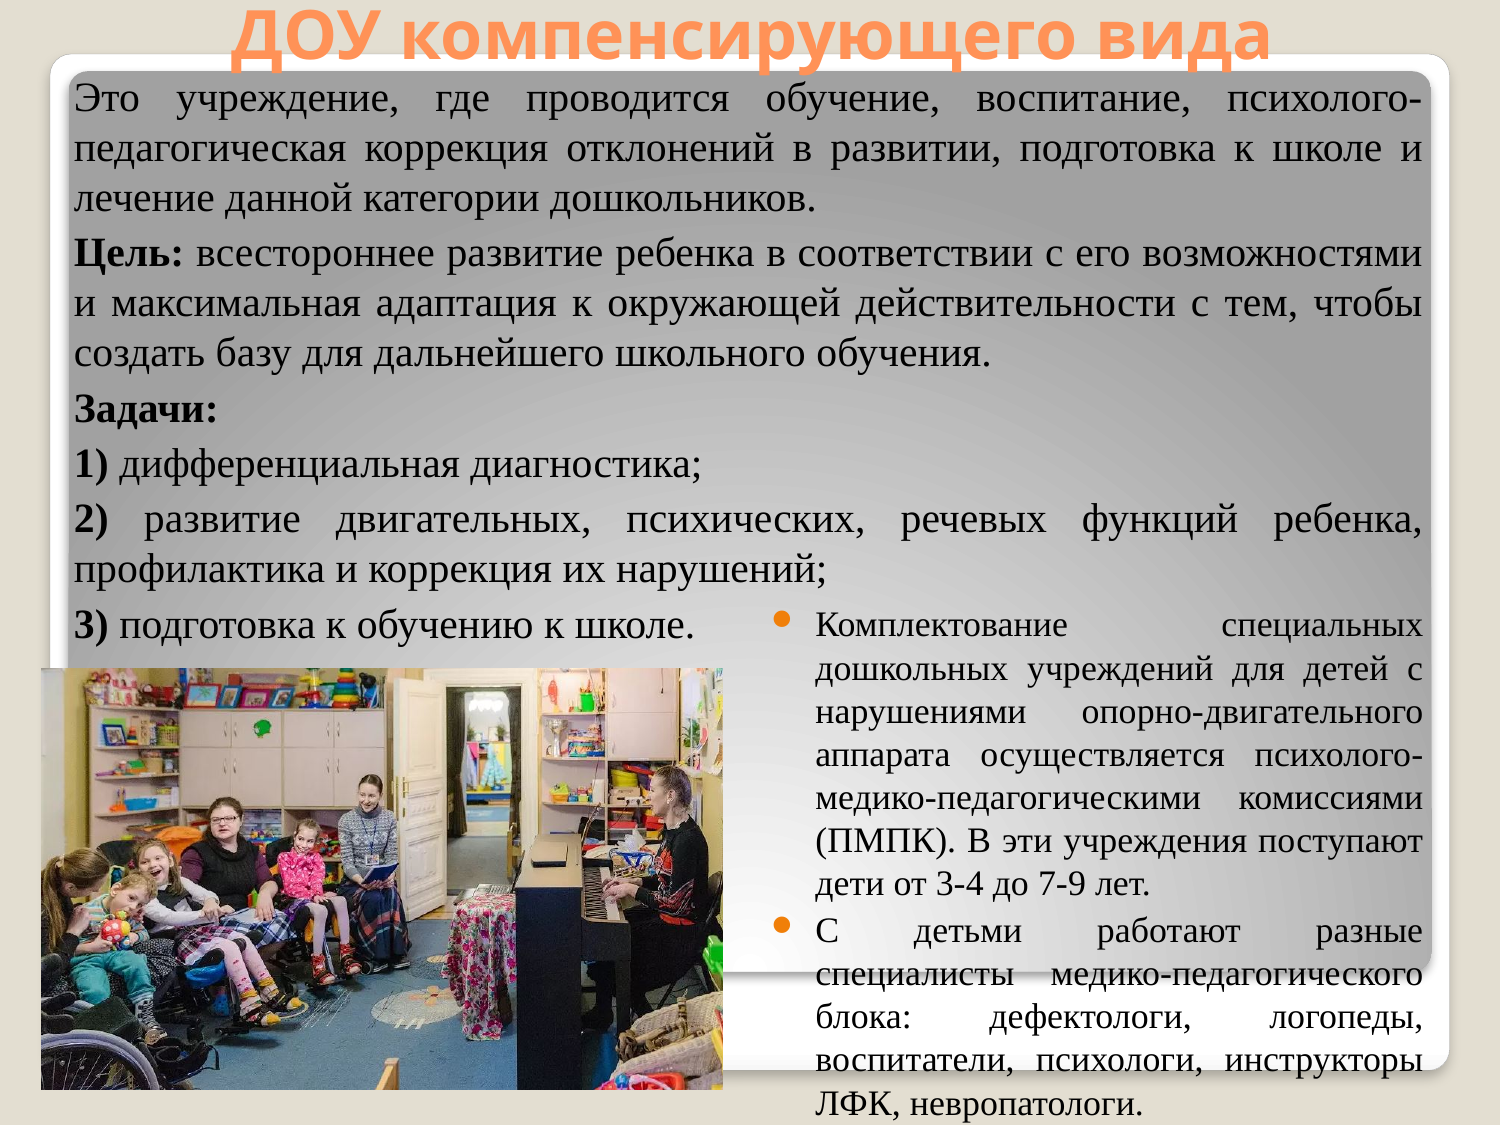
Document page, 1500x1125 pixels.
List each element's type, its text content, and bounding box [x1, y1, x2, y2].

picture [40, 668, 723, 1091]
title ДОУ компенсирующего вида [100, 0, 1406, 54]
text_box Комплектование специальных дошкольных учреждений для детей с нарушениями опорно-двигательного аппарата осуществляется психолого-медико-педагогическими комиссиями (ПМПК). В эти учреждения поступают дети от 3-4 до 7-9 лет. С детьми работают разные специалисты медико-педагогического блока: дефектологи, логопеды, воспитатели, психологи, инструкторы ЛФК, невропатологи. [741, 586, 1439, 1125]
list Это учреждение, где проводится обучение, воспитание, психолого-педагогическая коррекция отклонений в развитии, подготовка к школе и лечение данной категории дошкольников. Цель: всестороннее развитие ребенка в соответствии с его возможностями и максимальная адаптация к окружающей действительности с тем, чтобы создать базу для дальнейшего школьного обучения. Задачи: 1) дифференциальная диагностика; 2) развитие двигательных, психических, речевых функций ребенка, профилактика и коррекция их нарушений; 3) подготовка к обучению к школе. [43, 54, 1438, 669]
